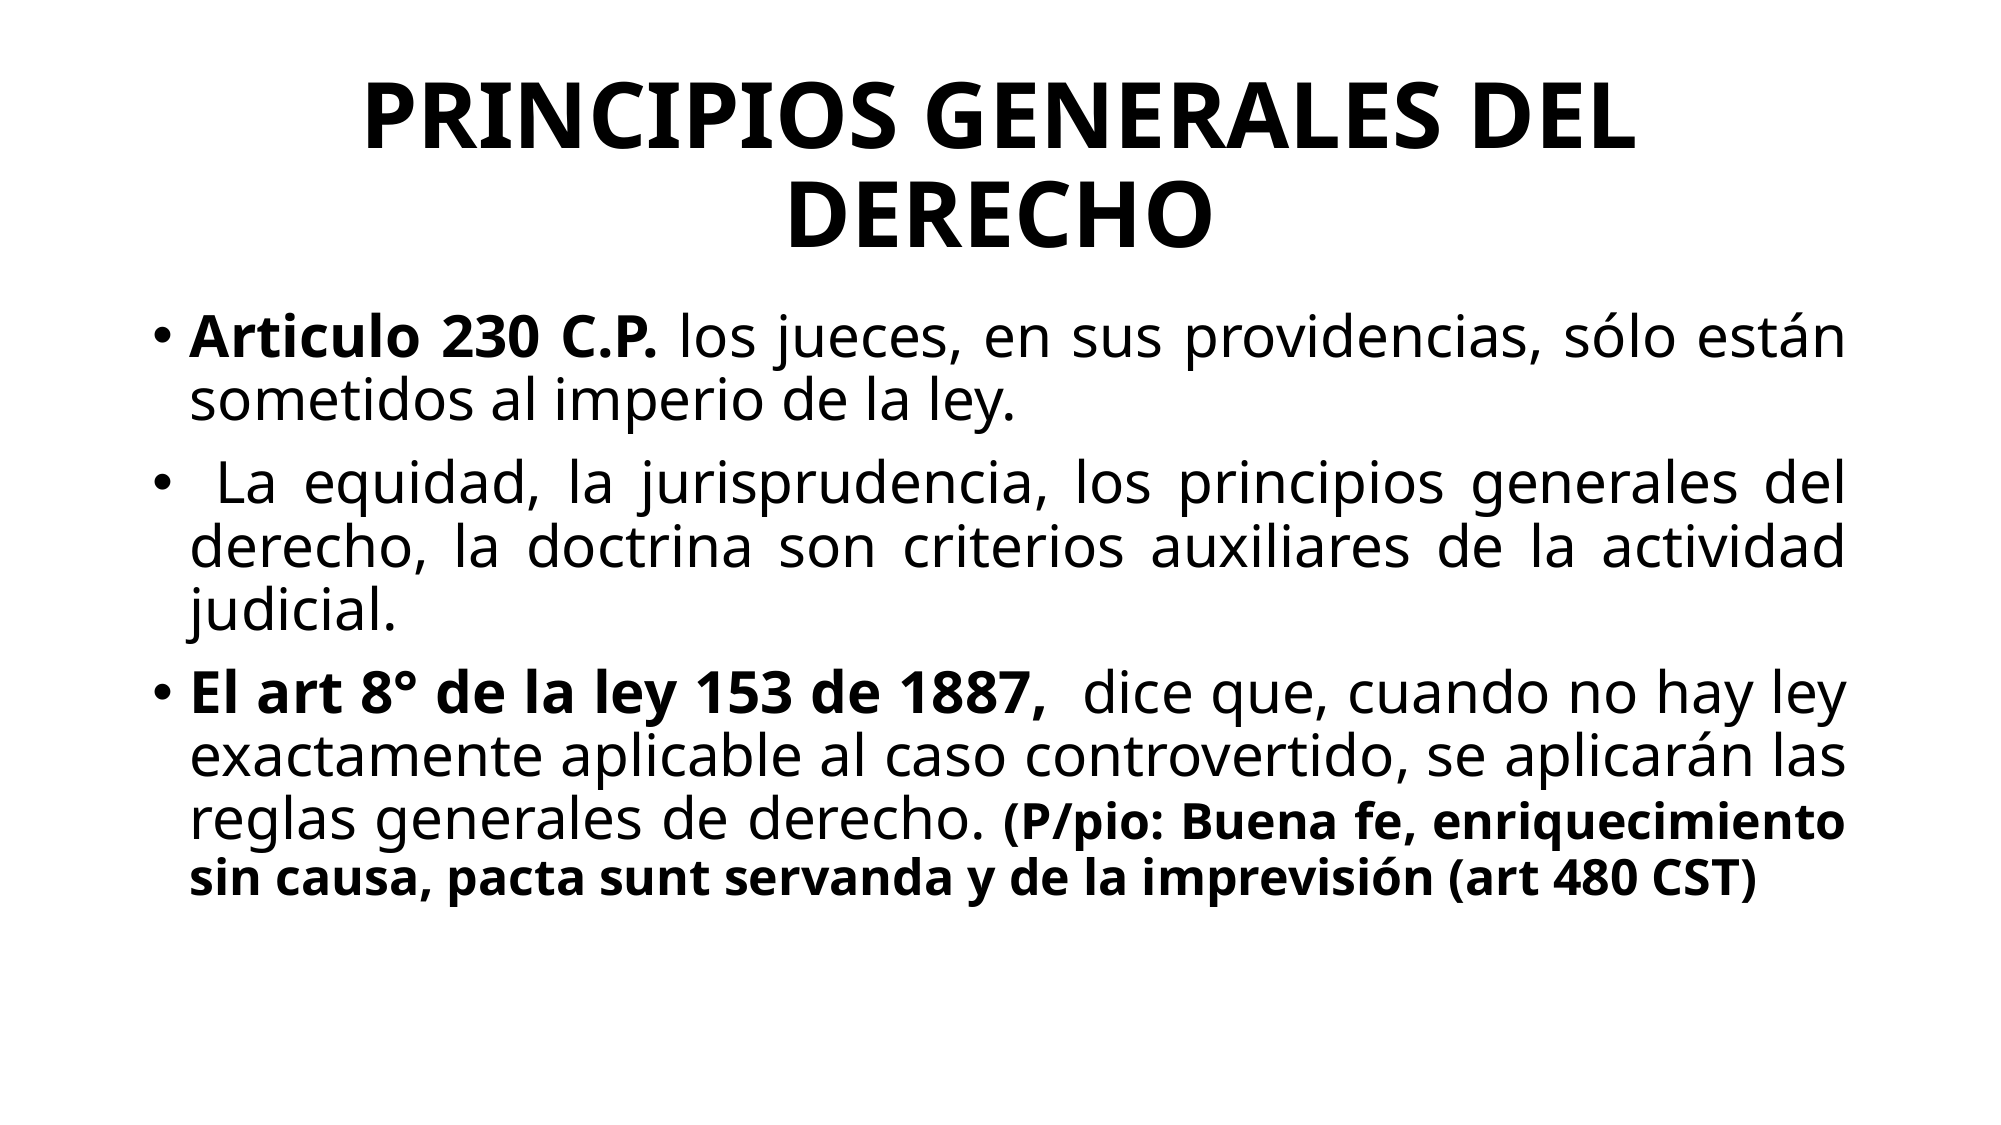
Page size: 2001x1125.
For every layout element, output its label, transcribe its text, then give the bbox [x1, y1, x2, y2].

list Articulo 230 C.P. los jueces, en sus providencias, sólo están sometidos al imperio de la ley. La equidad, la jurisprudencia, los principios generales del derecho, la doctrina son criterios auxiliares de la actividad judicial. El art 8° de la ley 153 de 1887, dice que, cuando no hay ley exactamente aplicable al caso controvertido, se aplicarán las reglas generales de derecho. (P/pio: Buena fe, enriquecimiento sin causa, pacta sunt servanda y de la imprevisión (art 480 CST) [137, 299, 1863, 1014]
title PRINCIPIOS GENERALES DEL DERECHO [137, 59, 1863, 278]
